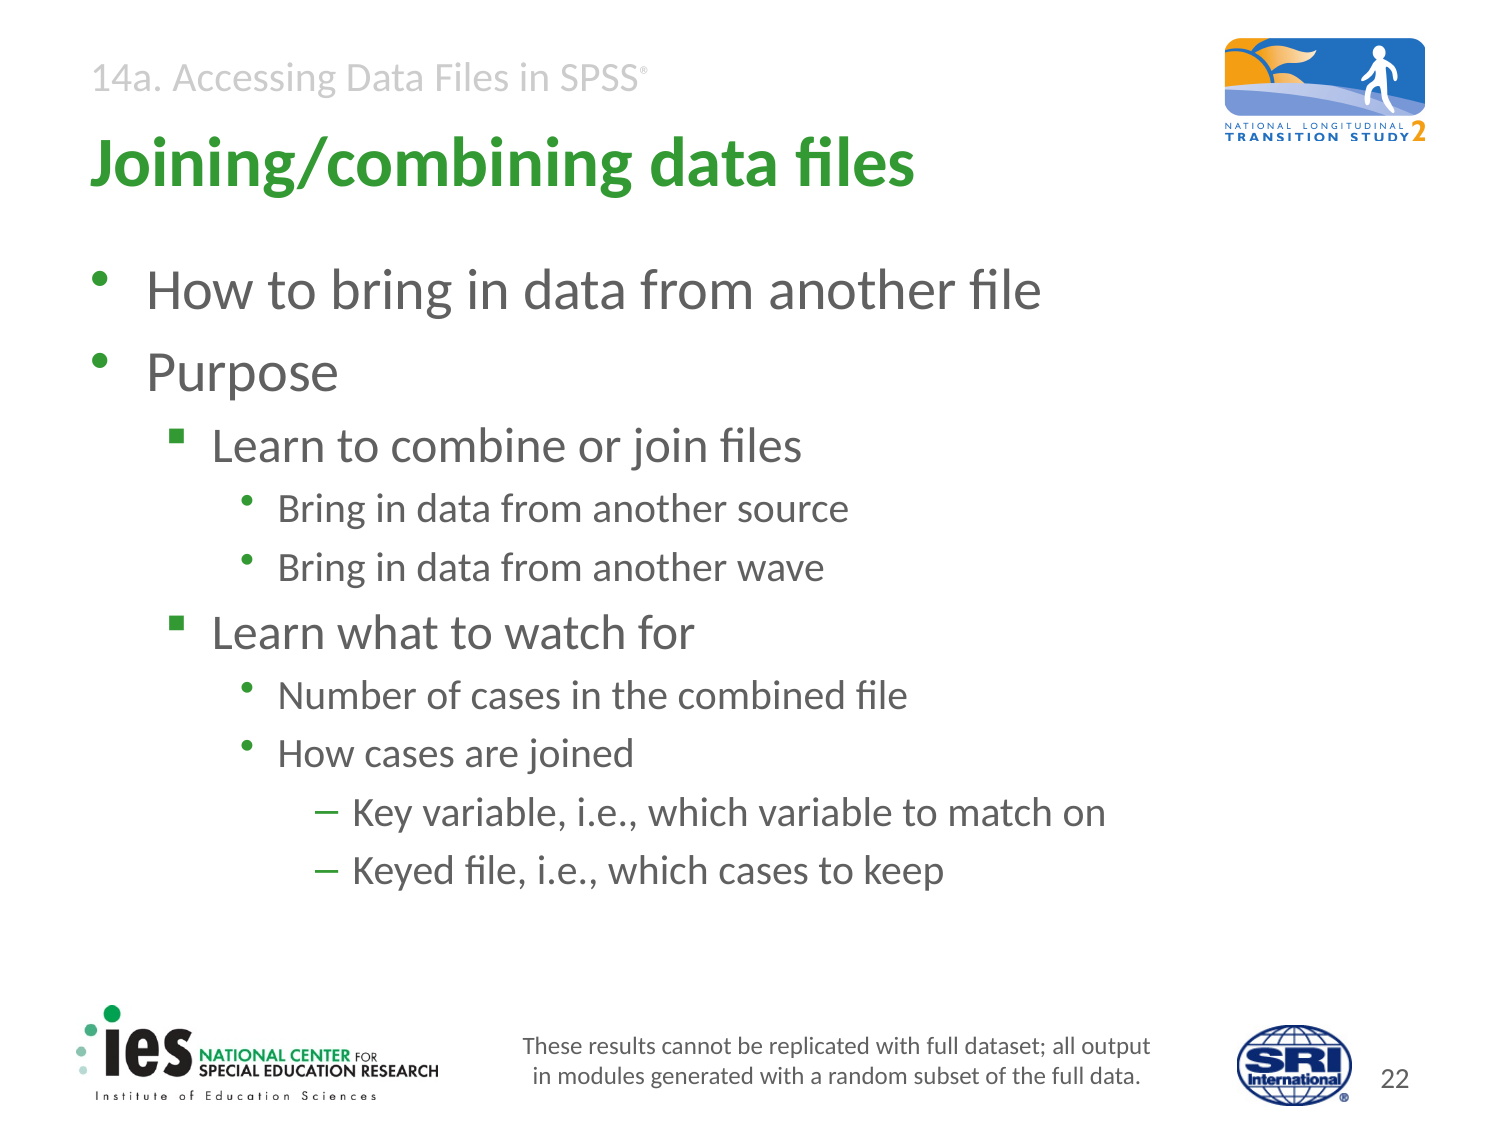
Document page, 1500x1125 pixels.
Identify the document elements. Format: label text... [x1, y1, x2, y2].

picture [1237, 1025, 1352, 1106]
picture [76, 1005, 438, 1100]
footer These results cannot be replicated with full dataset; all output in modules generated with a random subset of the full data. [437, 1021, 1238, 1101]
list How to bring in data from another file Purpose Learn to combine or join files Bring in data from another source Bring in data from another wave Learn what to watch for Number of cases in the combined file How cases are joined Key variable, i.e., which variable to match on Keyed file, i.e., which cases to keep [74, 243, 1426, 987]
title Joining/combining data files [74, 90, 1426, 226]
slide_number 21 [1321, 1051, 1426, 1125]
